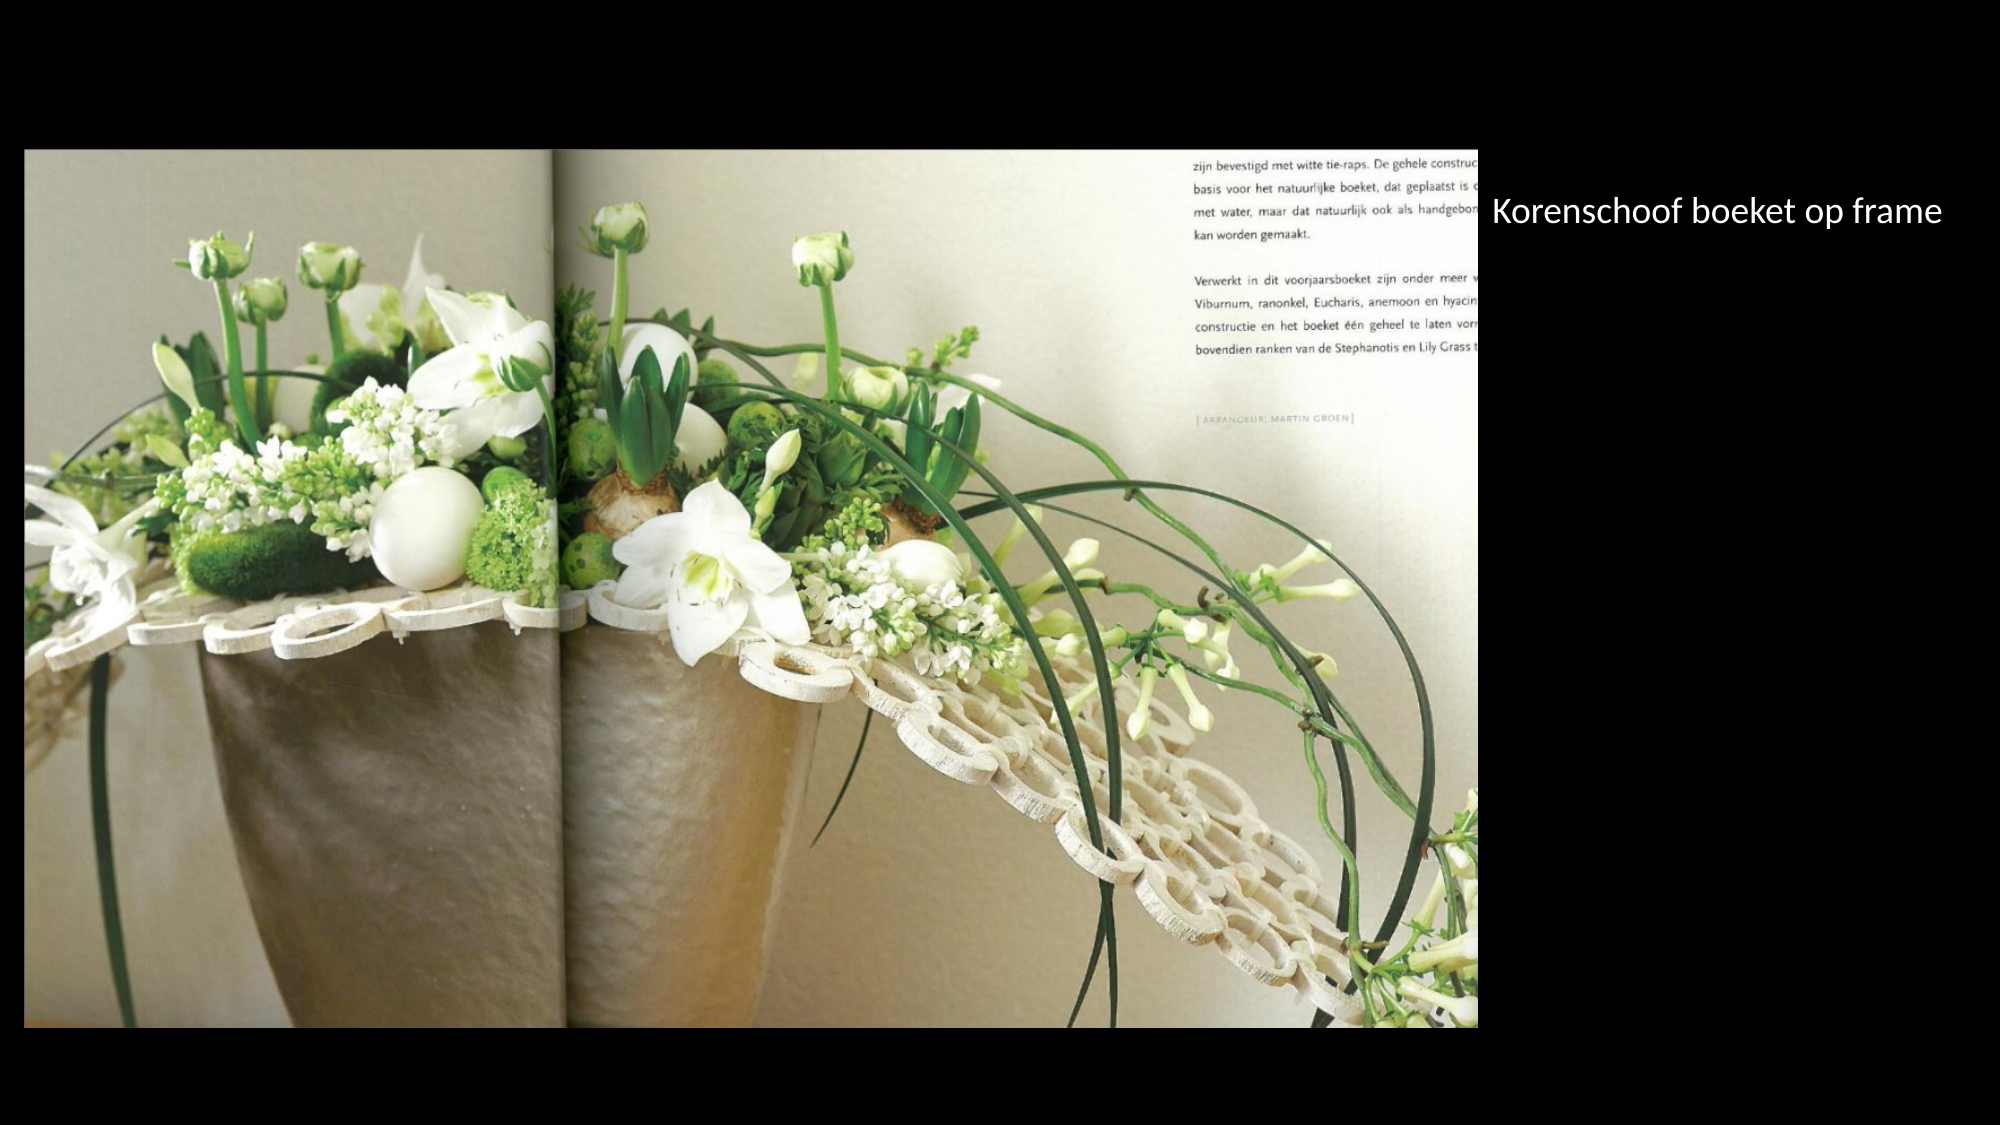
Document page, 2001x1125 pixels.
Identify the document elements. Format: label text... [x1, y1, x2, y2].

picture [26, 0, 1477, 1125]
text_box Korenschoof boeket op frame [1477, 179, 2000, 239]
